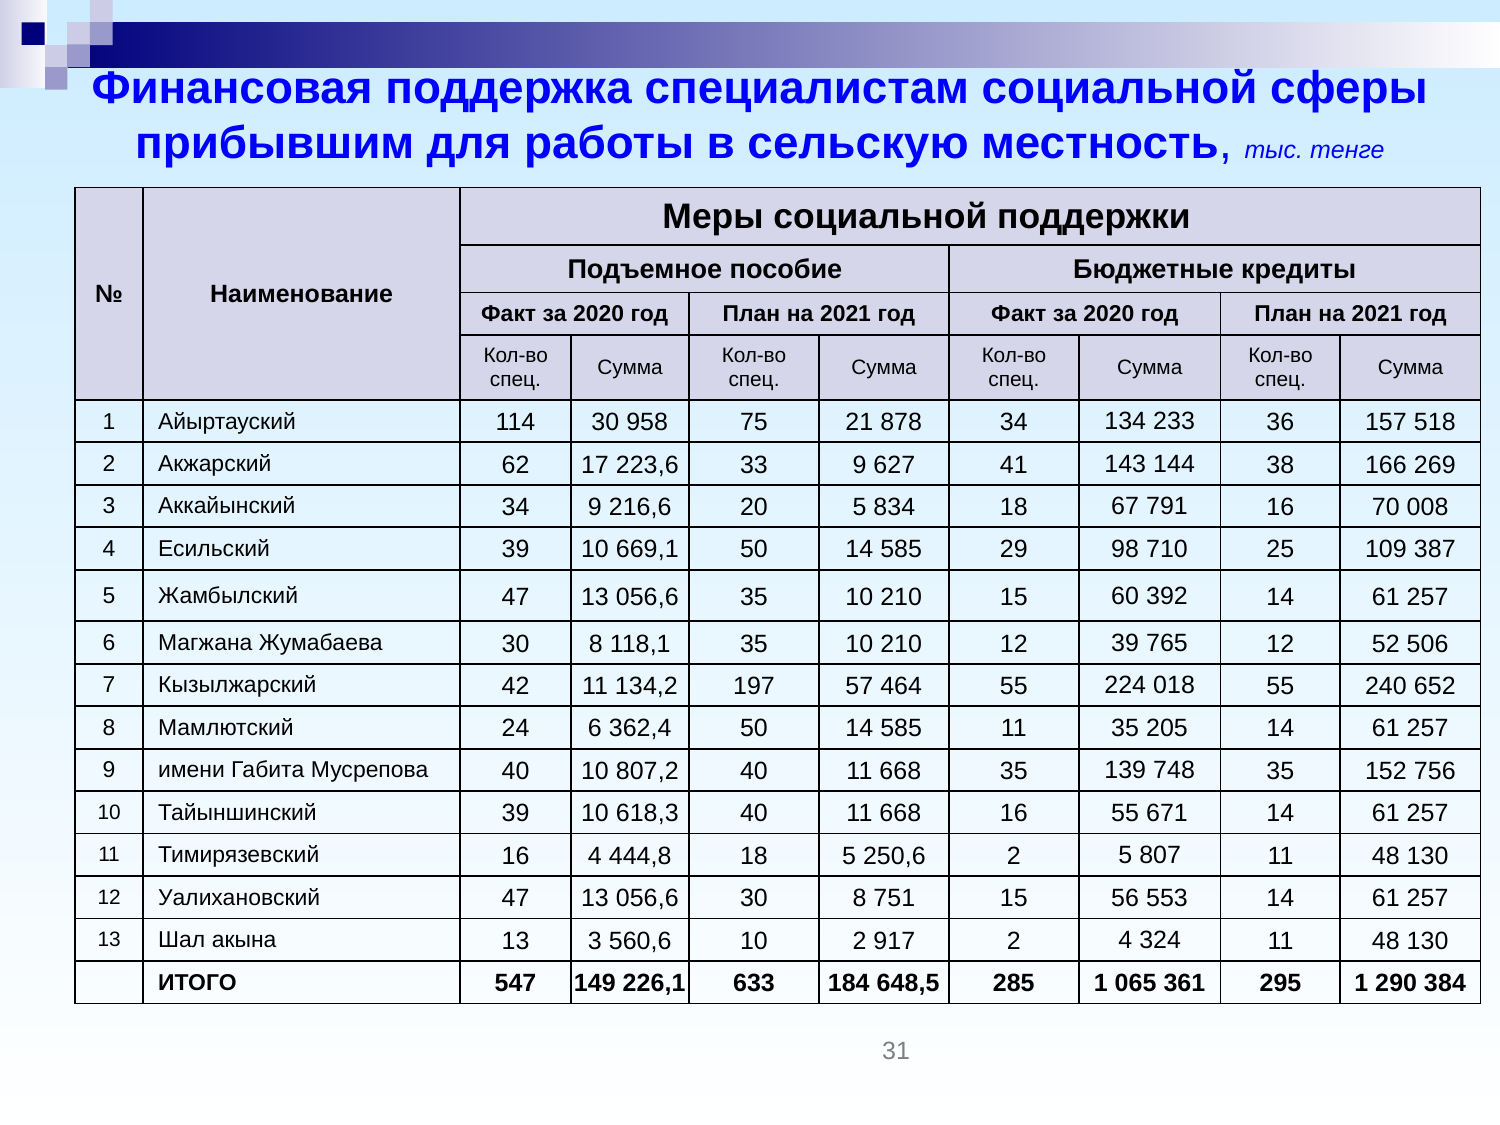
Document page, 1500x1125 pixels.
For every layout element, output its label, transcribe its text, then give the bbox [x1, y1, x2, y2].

slide_number 31 [624, 1012, 925, 1073]
table_cell 11 668 [820, 750, 948, 790]
table_cell 61 257 [1341, 877, 1480, 918]
table_cell 10 [690, 919, 818, 960]
table_cell 39 765 [1080, 622, 1220, 663]
table_cell 15 [950, 571, 1078, 620]
table_cell 40 [461, 750, 570, 790]
table_cell Мамлютский [144, 707, 459, 748]
table_cell 11 [1221, 834, 1339, 875]
table_cell 15 [950, 877, 1078, 918]
table_cell имени Габита Мусрепова [144, 750, 459, 790]
table_cell 29 [950, 528, 1078, 569]
table_cell План на 2021 год [1221, 293, 1480, 334]
table_cell Жамбылский [144, 571, 459, 620]
table_cell 20 [690, 486, 818, 526]
table_cell 6 [76, 622, 142, 663]
table_cell 16 [1221, 486, 1339, 526]
table_cell 98 710 [1080, 528, 1220, 569]
table_cell 4 444,8 [572, 834, 688, 875]
table_cell 16 [461, 834, 570, 875]
table_cell 285 [950, 962, 1078, 1003]
table_cell 143 144 [1080, 443, 1220, 484]
table_cell 39 [461, 528, 570, 569]
table_cell 8 751 [820, 877, 948, 918]
table_cell 35 [950, 750, 1078, 790]
table_cell 1 065 361 [1080, 962, 1220, 1003]
table_cell 184 648,5 [820, 962, 948, 1003]
table_cell 67 791 [1080, 486, 1220, 526]
table_cell 134 233 [1080, 401, 1220, 441]
table_cell 61 257 [1341, 707, 1480, 748]
table_cell 152 756 [1341, 750, 1480, 790]
table_cell Факт за 2020 год [950, 293, 1220, 334]
table_cell 34 [461, 486, 570, 526]
table_cell 8 [76, 707, 142, 748]
table_cell 6 362,4 [572, 707, 688, 748]
table_cell 25 [1221, 528, 1339, 569]
table_cell 18 [690, 834, 818, 875]
table_cell 2 [950, 834, 1078, 875]
table_cell 48 130 [1341, 919, 1480, 960]
table_cell 14 585 [820, 528, 948, 569]
table_cell Сумма [1080, 336, 1220, 399]
table_cell 4 324 [1080, 919, 1220, 960]
table_cell Шал акына [144, 919, 459, 960]
table_cell 47 [461, 877, 570, 918]
table_cell 18 [950, 486, 1078, 526]
table_cell Аккайынский [144, 486, 459, 526]
table_cell 36 [1221, 401, 1339, 441]
table_cell 10 618,3 [572, 792, 688, 833]
table_cell 14 [1221, 707, 1339, 748]
table_cell 75 [690, 401, 818, 441]
table_cell 11 [1221, 919, 1339, 960]
table_cell 47 [461, 571, 570, 620]
table_cell 55 671 [1080, 792, 1220, 833]
table_cell 10 210 [820, 571, 948, 620]
table_cell 166 269 [1341, 443, 1480, 484]
table_cell Кызылжарский [144, 665, 459, 705]
table_cell 8 118,1 [572, 622, 688, 663]
table_cell 7 [76, 665, 142, 705]
table_cell 10 210 [820, 622, 948, 663]
table_cell 633 [690, 962, 818, 1003]
table_cell 11 134,2 [572, 665, 688, 705]
table_cell Сумма [820, 336, 948, 399]
table_cell 56 553 [1080, 877, 1220, 918]
table_cell 38 [1221, 443, 1339, 484]
table_cell 14 [1221, 792, 1339, 833]
table_cell 12 [1221, 622, 1339, 663]
table_header № [76, 188, 142, 399]
table_cell 14 [1221, 571, 1339, 620]
table_cell 9 627 [820, 443, 948, 484]
table_cell Тимирязевский [144, 834, 459, 875]
table_cell 5 250,6 [820, 834, 948, 875]
table_cell 2 917 [820, 919, 948, 960]
table_cell 41 [950, 443, 1078, 484]
table_cell Магжана Жумабаева [144, 622, 459, 663]
table_cell 224 018 [1080, 665, 1220, 705]
table_cell 35 [690, 622, 818, 663]
table_cell 35 205 [1080, 707, 1220, 748]
table_cell 34 [950, 401, 1078, 441]
table_cell 70 008 [1341, 486, 1480, 526]
table_header Меры социальной поддержки [461, 188, 1480, 244]
table_cell 48 130 [1341, 834, 1480, 875]
table_cell 61 257 [1341, 792, 1480, 833]
table_cell 139 748 [1080, 750, 1220, 790]
table_cell 30 [461, 622, 570, 663]
table_cell 10 807,2 [572, 750, 688, 790]
table_cell Кол-во спец. [950, 336, 1078, 399]
table_cell Айыртауский [144, 401, 459, 441]
table_cell 295 [1221, 962, 1339, 1003]
table_cell 33 [690, 443, 818, 484]
table_cell 35 [690, 571, 818, 620]
table_cell 547 [461, 962, 570, 1003]
table_cell 12 [76, 877, 142, 918]
table_cell Сумма [1341, 336, 1480, 399]
table_cell 39 [461, 792, 570, 833]
table_cell 16 [950, 792, 1078, 833]
table_cell 50 [690, 707, 818, 748]
table_cell 60 392 [1080, 571, 1220, 620]
table_cell 5 834 [820, 486, 948, 526]
table_cell 14 585 [820, 707, 948, 748]
table_cell Факт за 2020 год [461, 293, 688, 334]
table_cell План на 2021 год [690, 293, 948, 334]
table_cell 35 [1221, 750, 1339, 790]
table_cell Уалихановский [144, 877, 459, 918]
table_cell 3 [76, 486, 142, 526]
table_cell Есильский [144, 528, 459, 569]
table_cell 1 290 384 [1341, 962, 1480, 1003]
table_cell 42 [461, 665, 570, 705]
table_cell 12 [950, 622, 1078, 663]
table_cell 40 [690, 750, 818, 790]
table_cell Акжарский [144, 443, 459, 484]
title Финансовая поддержка специалистам социальной сферы прибывшим для работы в сельскую местность, тыс. тенге [41, 30, 1479, 194]
table_cell Сумма [572, 336, 688, 399]
table_cell 11 [950, 707, 1078, 748]
table_cell 1 [76, 401, 142, 441]
table_cell 9 216,6 [572, 486, 688, 526]
table_cell 109 387 [1341, 528, 1480, 569]
table_cell 62 [461, 443, 570, 484]
table_cell Подъемное пособие [461, 246, 948, 292]
table_cell 17 223,6 [572, 443, 688, 484]
table_cell 5 [76, 571, 142, 620]
table_cell Кол-во спец. [1221, 336, 1339, 399]
table_cell 30 958 [572, 401, 688, 441]
table_cell 14 [1221, 877, 1339, 918]
table_cell 157 518 [1341, 401, 1480, 441]
table_cell 9 [76, 750, 142, 790]
table_cell 4 [76, 528, 142, 569]
table_cell Тайыншинский [144, 792, 459, 833]
table_cell 13 [76, 919, 142, 960]
table_cell 149 226,1 [572, 962, 688, 1003]
table_cell ИТОГО [144, 962, 459, 1003]
table_cell Бюджетные кредиты [950, 246, 1480, 292]
table_cell 240 652 [1341, 665, 1480, 705]
table_cell 197 [690, 665, 818, 705]
table_cell 114 [461, 401, 570, 441]
table_cell 5 807 [1080, 834, 1220, 875]
table_cell 61 257 [1341, 571, 1480, 620]
table_cell 40 [690, 792, 818, 833]
table_cell 2 [950, 919, 1078, 960]
table_cell Кол-во спец. [461, 336, 570, 399]
table_cell 10 [76, 792, 142, 833]
table_cell 2 [76, 443, 142, 484]
table_cell 13 056,6 [572, 571, 688, 620]
table_cell 13 056,6 [572, 877, 688, 918]
table_cell 11 668 [820, 792, 948, 833]
table_cell 21 878 [820, 401, 948, 441]
table_cell 57 464 [820, 665, 948, 705]
table_cell 30 [690, 877, 818, 918]
table_header Наименование [144, 188, 459, 399]
table_cell 55 [1221, 665, 1339, 705]
table_cell 3 560,6 [572, 919, 688, 960]
table_cell 50 [690, 528, 818, 569]
table_cell 13 [461, 919, 570, 960]
table_cell 24 [461, 707, 570, 748]
table_cell 52 506 [1341, 622, 1480, 663]
table_cell 11 [76, 834, 142, 875]
table_cell [76, 962, 142, 1003]
table_cell Кол-во спец. [690, 336, 818, 399]
table_cell 55 [950, 665, 1078, 705]
table_cell 10 669,1 [572, 528, 688, 569]
